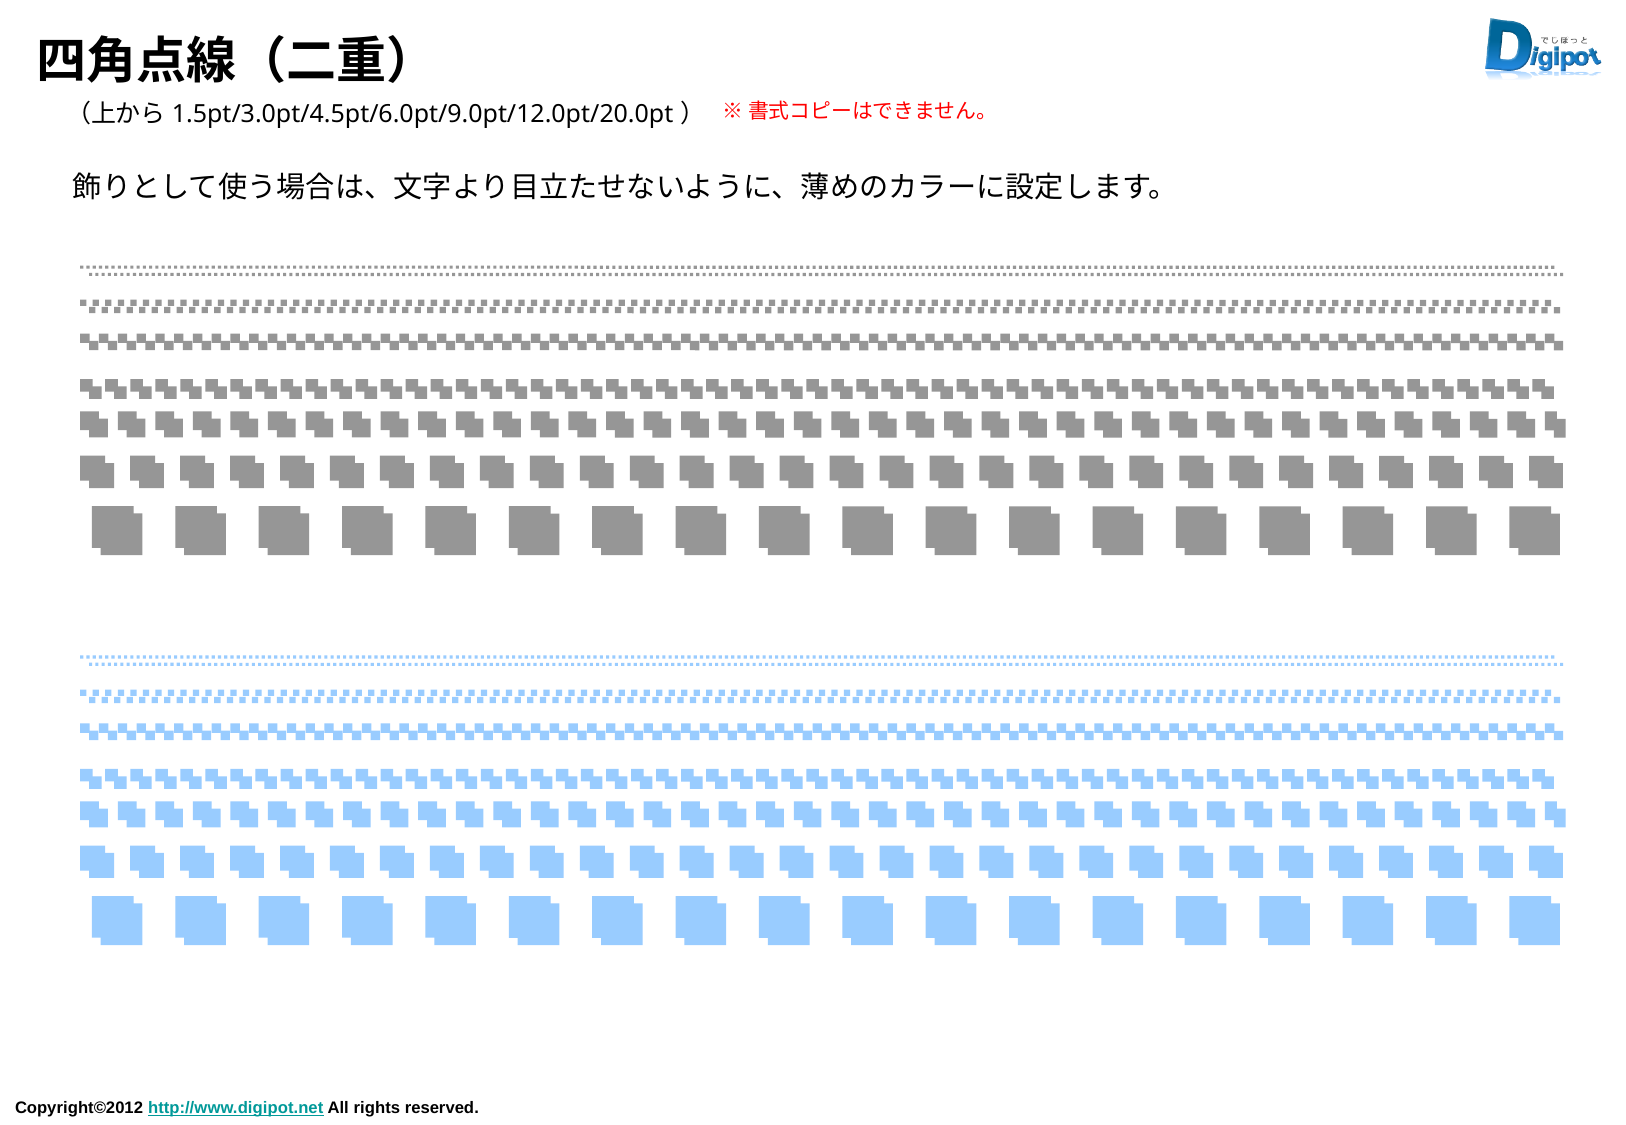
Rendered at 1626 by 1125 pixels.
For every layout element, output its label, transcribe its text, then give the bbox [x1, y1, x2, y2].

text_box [79, 266, 1567, 275]
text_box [79, 420, 1567, 429]
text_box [79, 692, 1567, 701]
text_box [79, 857, 1567, 866]
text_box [79, 302, 1567, 311]
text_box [91, 916, 1578, 925]
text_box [91, 526, 1578, 535]
picture [1485, 18, 1602, 82]
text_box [79, 656, 1567, 665]
text_box （上から1.5pt/3.0pt/4.5pt/6.0pt/9.0pt/12.0pt/20.0pt） [51, 90, 721, 135]
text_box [79, 774, 1567, 784]
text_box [79, 337, 1567, 347]
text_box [79, 467, 1567, 476]
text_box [79, 384, 1567, 394]
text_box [79, 727, 1567, 736]
text_box 飾りとして使う場合は、文字より目立たせないように、薄めのカラーに設定します。 [58, 160, 1194, 211]
text_box ※書式コピーはできません。 [707, 90, 1012, 130]
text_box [79, 810, 1567, 819]
title 四角点線（二重） [21, 19, 881, 98]
